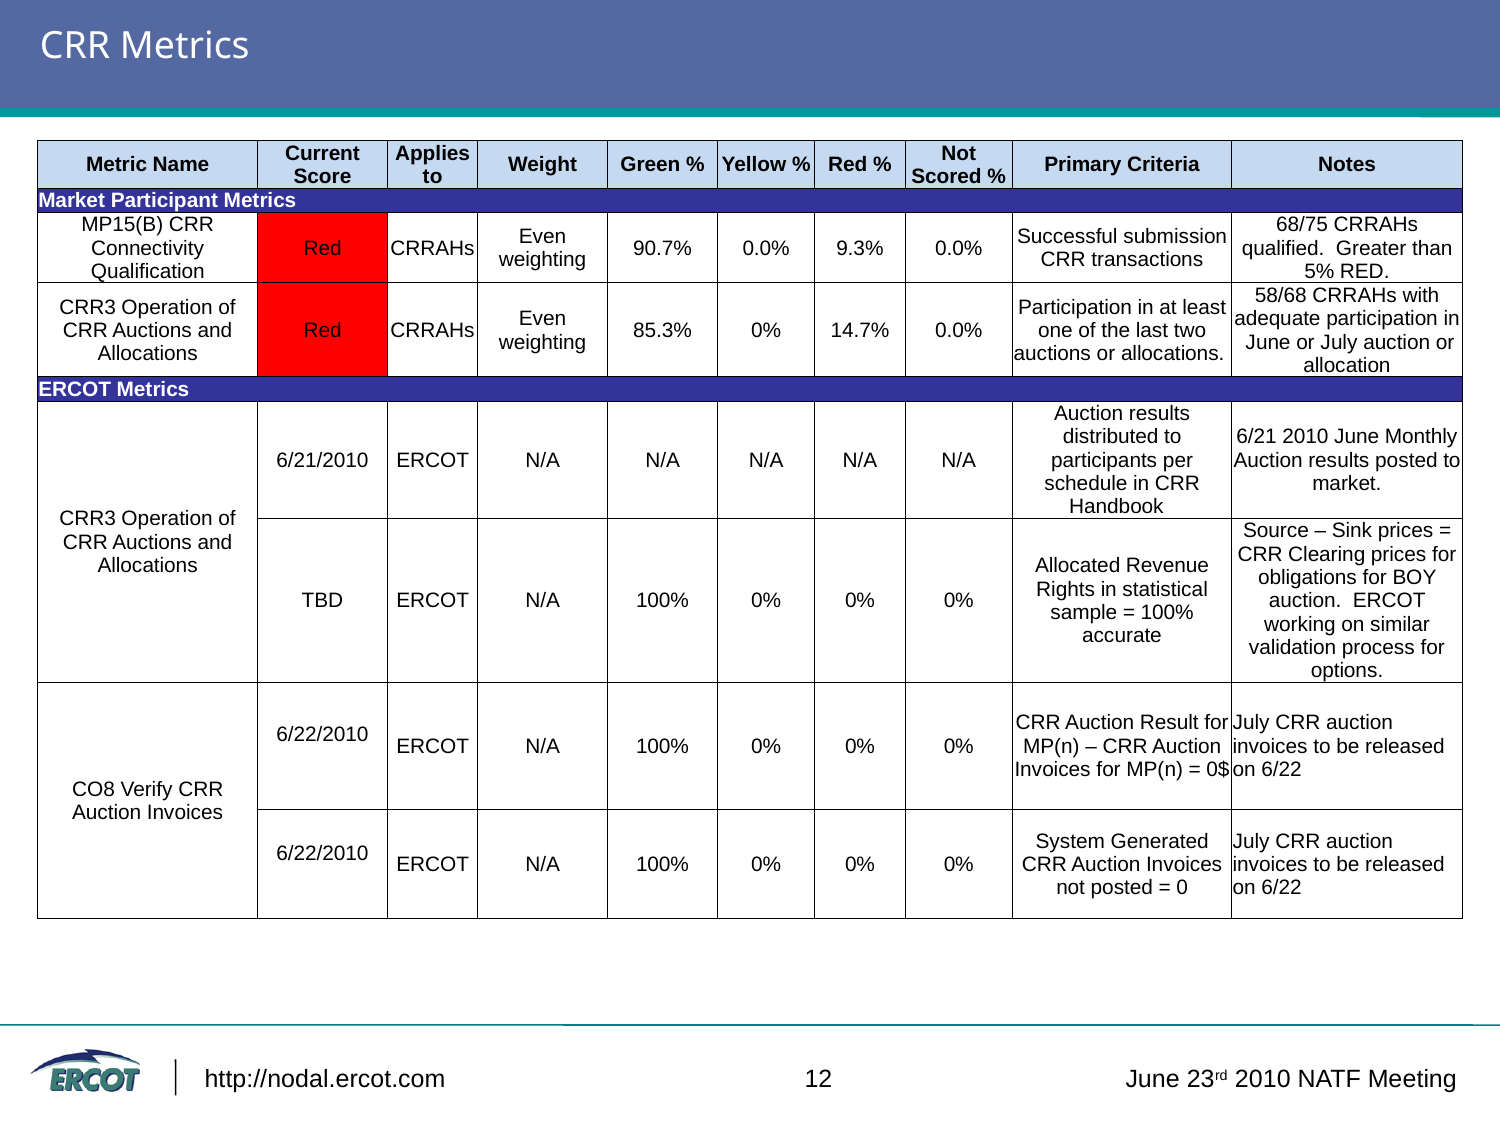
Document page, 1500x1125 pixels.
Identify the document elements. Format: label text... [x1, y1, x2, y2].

table_cell 100% [608, 519, 717, 682]
table_cell 6/21/2010 [258, 402, 387, 518]
table_cell Allocated Revenue Rights in statistical sample = 100% accurate [1013, 519, 1231, 682]
table_cell ERCOT [388, 810, 477, 918]
table_cell 85.3% [608, 283, 717, 376]
table_cell 100% [608, 683, 717, 809]
table_cell July CRR auction invoices to be released on 6/22 [1232, 683, 1462, 809]
table_cell Participation in at least one of the last two auctions or allocations. [1013, 283, 1231, 376]
table_cell CRR3 Operation of CRR Auctions and Allocations [38, 402, 257, 682]
table_cell Successful submission CRR transactions [1013, 213, 1231, 282]
picture [24, 1041, 145, 1107]
table_cell Even weighting [478, 283, 607, 376]
table_cell N/A [478, 519, 607, 682]
table_header Green % [608, 141, 717, 188]
footer http://nodal.ercot.com 12 June 23rd 2010 NATF Meeting [189, 1054, 1476, 1125]
table_cell 0% [718, 283, 814, 376]
table_cell 0% [718, 519, 814, 682]
table_header Red % [815, 141, 905, 188]
table_cell Source – Sink prices = CRR Clearing prices for obligations for BOY auction. ERCOT working on similar validation process for options. [1232, 519, 1462, 682]
table_cell 9.3% [815, 213, 905, 282]
table_cell 68/75 CRRAHs qualified. Greater than 5% RED. [1232, 213, 1462, 282]
table_cell 0.0% [906, 213, 1012, 282]
table_cell 0% [906, 519, 1012, 682]
table_cell 0% [906, 683, 1012, 809]
table_cell 14.7% [815, 283, 905, 376]
table_cell 0% [815, 519, 905, 682]
table_cell TBD [258, 519, 387, 682]
table_cell 6/22/2010 [258, 683, 387, 809]
table_cell 0% [815, 683, 905, 809]
table_header Yellow % [718, 141, 814, 188]
table_cell CO8 Verify CRR Auction Invoices [38, 683, 257, 918]
table_cell ERCOT [388, 683, 477, 809]
table_header Metric Name [38, 141, 257, 188]
table_cell Auction results distributed to participants per schedule in CRR Handbook [1013, 402, 1231, 518]
table_cell N/A [478, 402, 607, 518]
table_cell 0% [815, 810, 905, 918]
table_cell CRRAHs [388, 213, 477, 282]
table_cell N/A [478, 810, 607, 918]
table_header Applies to [388, 141, 477, 188]
table_cell 58/68 CRRAHs with adequate participation in June or July auction or allocation [1232, 283, 1462, 376]
table_cell 0% [718, 810, 814, 918]
table_cell 6/21 2010 June Monthly Auction results posted to market. [1232, 402, 1462, 518]
table_cell N/A [608, 402, 717, 518]
table_header Primary Criteria [1013, 141, 1231, 188]
table_cell MP15(B) CRR Connectivity Qualification [38, 213, 257, 282]
table_header Not Scored % [906, 141, 1012, 188]
table_cell 100% [608, 810, 717, 918]
table_cell Even weighting [478, 213, 607, 282]
table_cell N/A [718, 402, 814, 518]
table_cell 0% [718, 683, 814, 809]
table_cell ERCOT [388, 402, 477, 518]
table_cell Market Participant Metrics [38, 189, 1462, 212]
table_cell N/A [478, 683, 607, 809]
table_cell System Generated CRR Auction Invoices not posted = 0 [1013, 810, 1231, 918]
table_header Notes [1232, 141, 1462, 188]
table_cell Red [258, 213, 387, 282]
table_header Current Score [258, 141, 387, 188]
table_cell 0% [906, 810, 1012, 918]
table_cell 0.0% [718, 213, 814, 282]
table_cell CRR3 Operation of CRR Auctions and Allocations [38, 283, 257, 376]
table_cell CRRAHs [388, 283, 477, 376]
table_cell Red [258, 283, 387, 376]
table_cell 0.0% [906, 283, 1012, 376]
table_cell ERCOT Metrics [38, 377, 1462, 401]
table_cell 6/22/2010 [258, 810, 387, 918]
title CRR Metrics [24, 0, 1500, 87]
table_header Weight [478, 141, 607, 188]
table_cell ERCOT [388, 519, 477, 682]
table_cell July CRR auction invoices to be released on 6/22 [1232, 810, 1462, 918]
table_cell 90.7% [608, 213, 717, 282]
table_cell N/A [906, 402, 1012, 518]
table_cell N/A [815, 402, 905, 518]
table_cell CRR Auction Result for MP(n) – CRR Auction Invoices for MP(n) = 0$ [1013, 683, 1231, 809]
